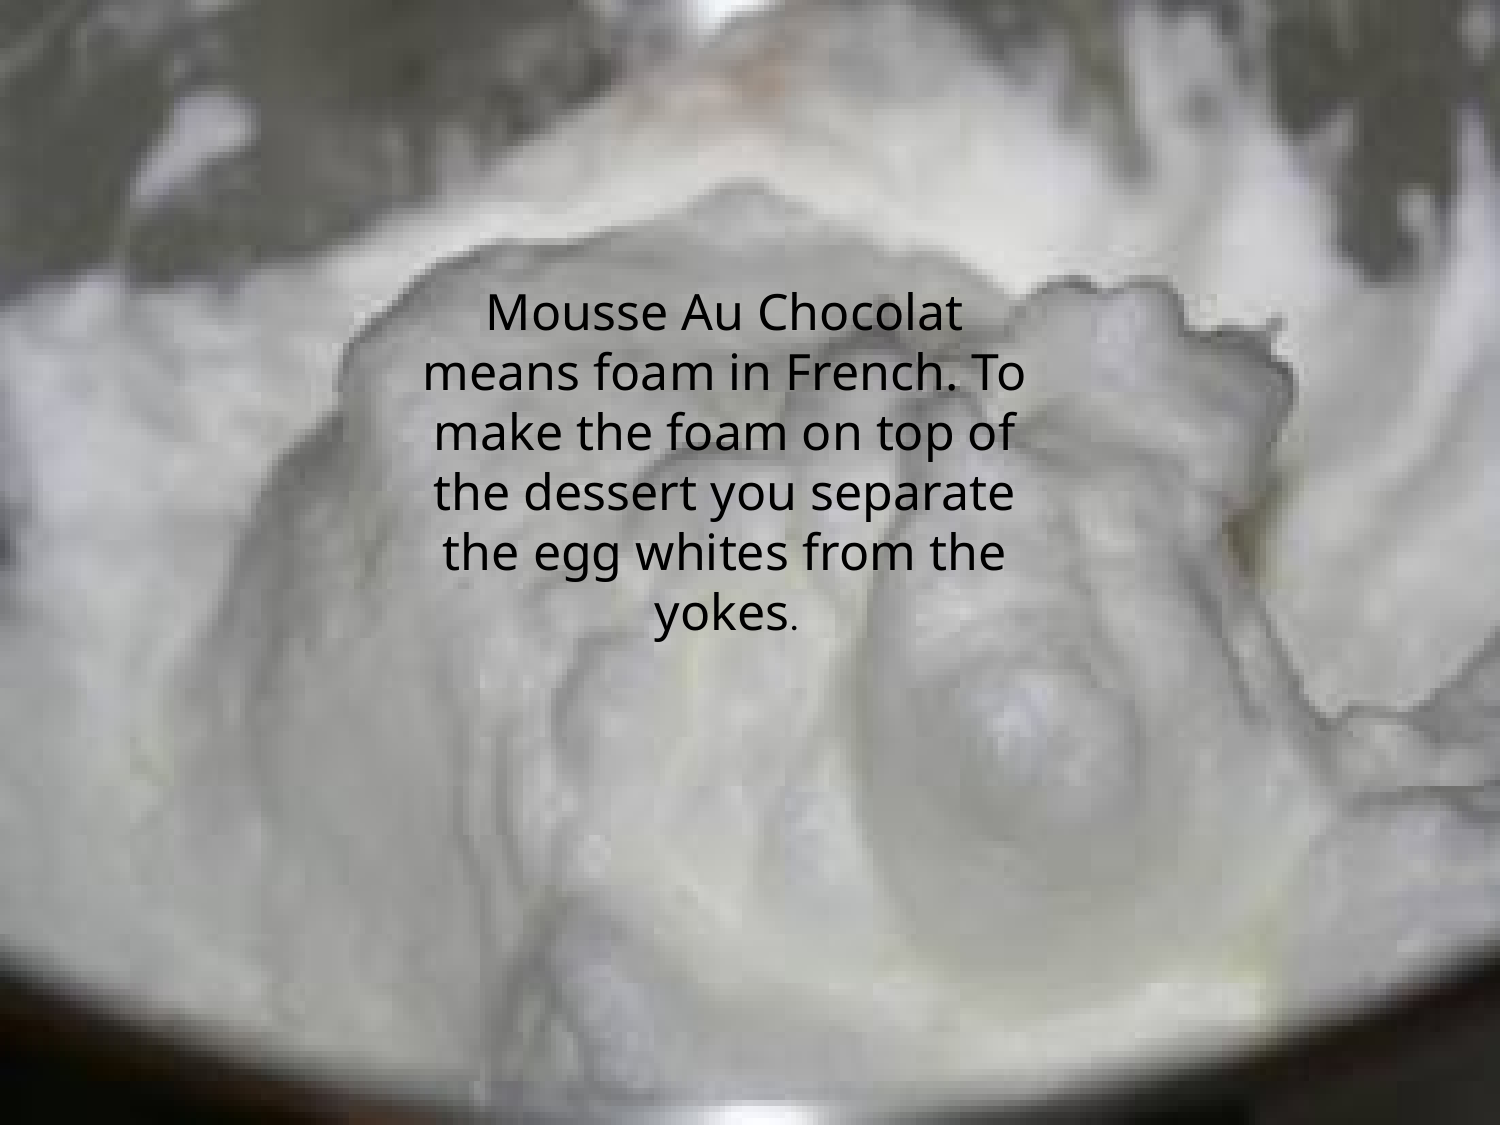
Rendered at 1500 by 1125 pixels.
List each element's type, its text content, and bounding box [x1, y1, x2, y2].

text_box Mousse Au Chocolat means foam in French. To make the foam on top of the dessert you separate the egg whites from the yokes. [337, 272, 1125, 648]
picture [0, 0, 1500, 1125]
